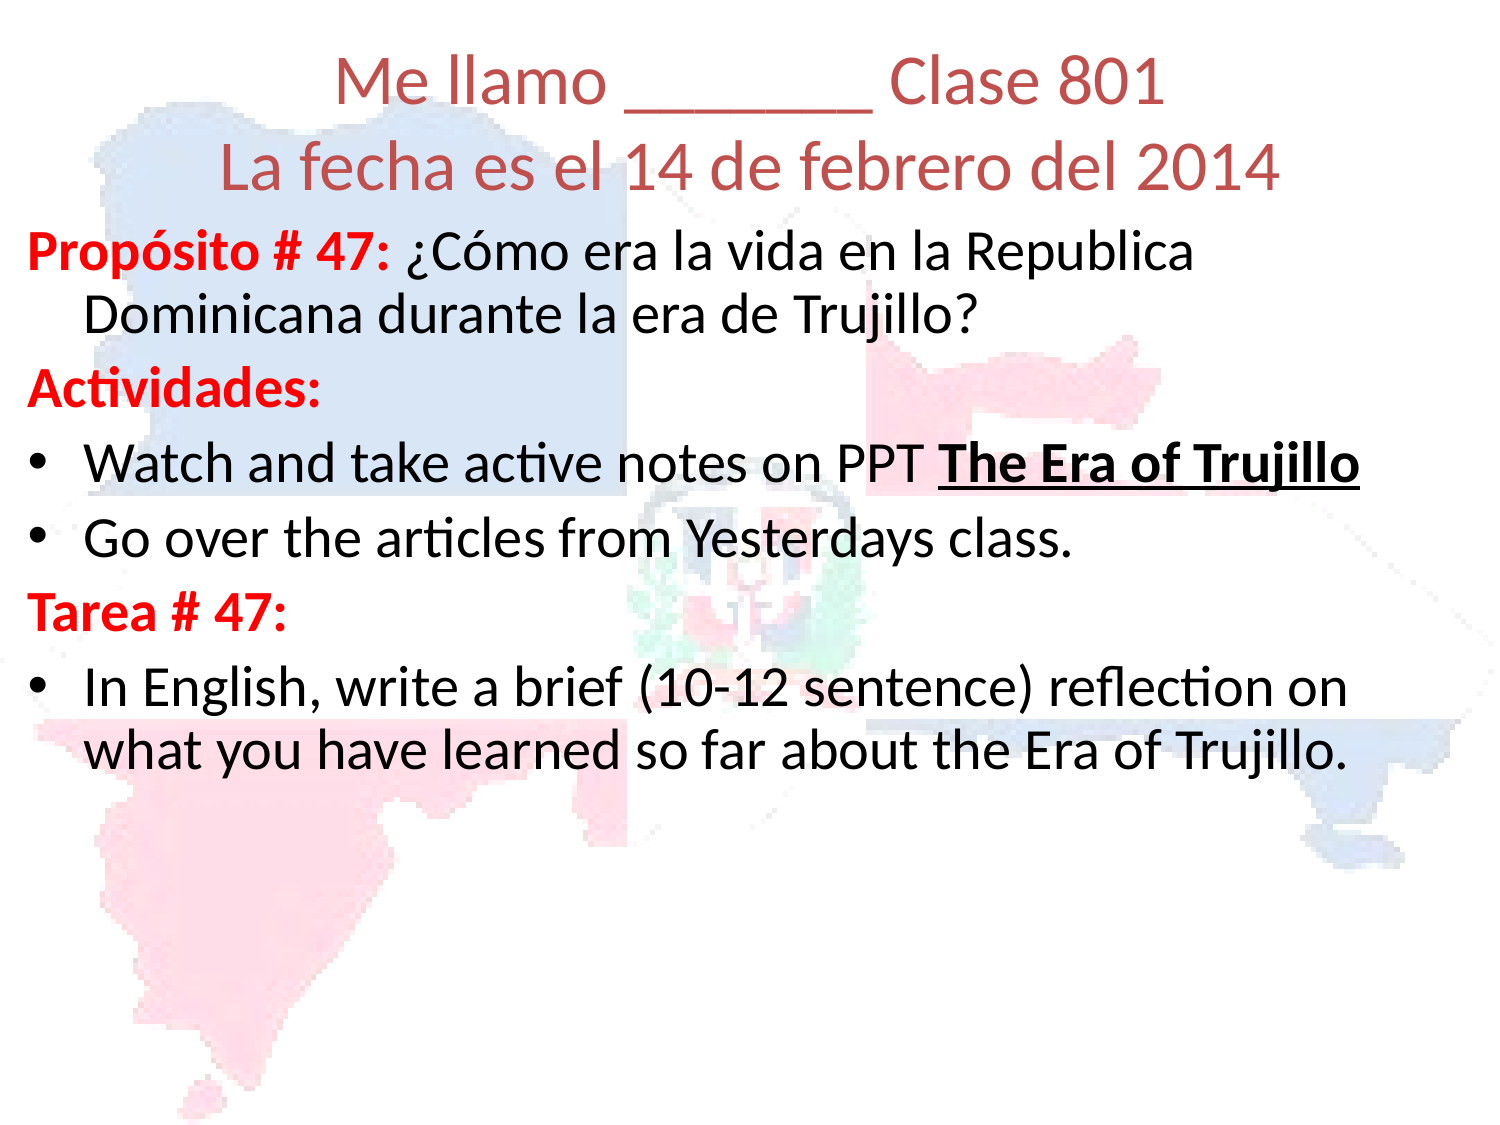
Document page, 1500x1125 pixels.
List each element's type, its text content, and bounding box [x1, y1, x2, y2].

title Me llamo _______ Clase 801 La fecha es el 14 de febrero del 2014 [37, 24, 1463, 89]
picture [0, 91, 1500, 1125]
